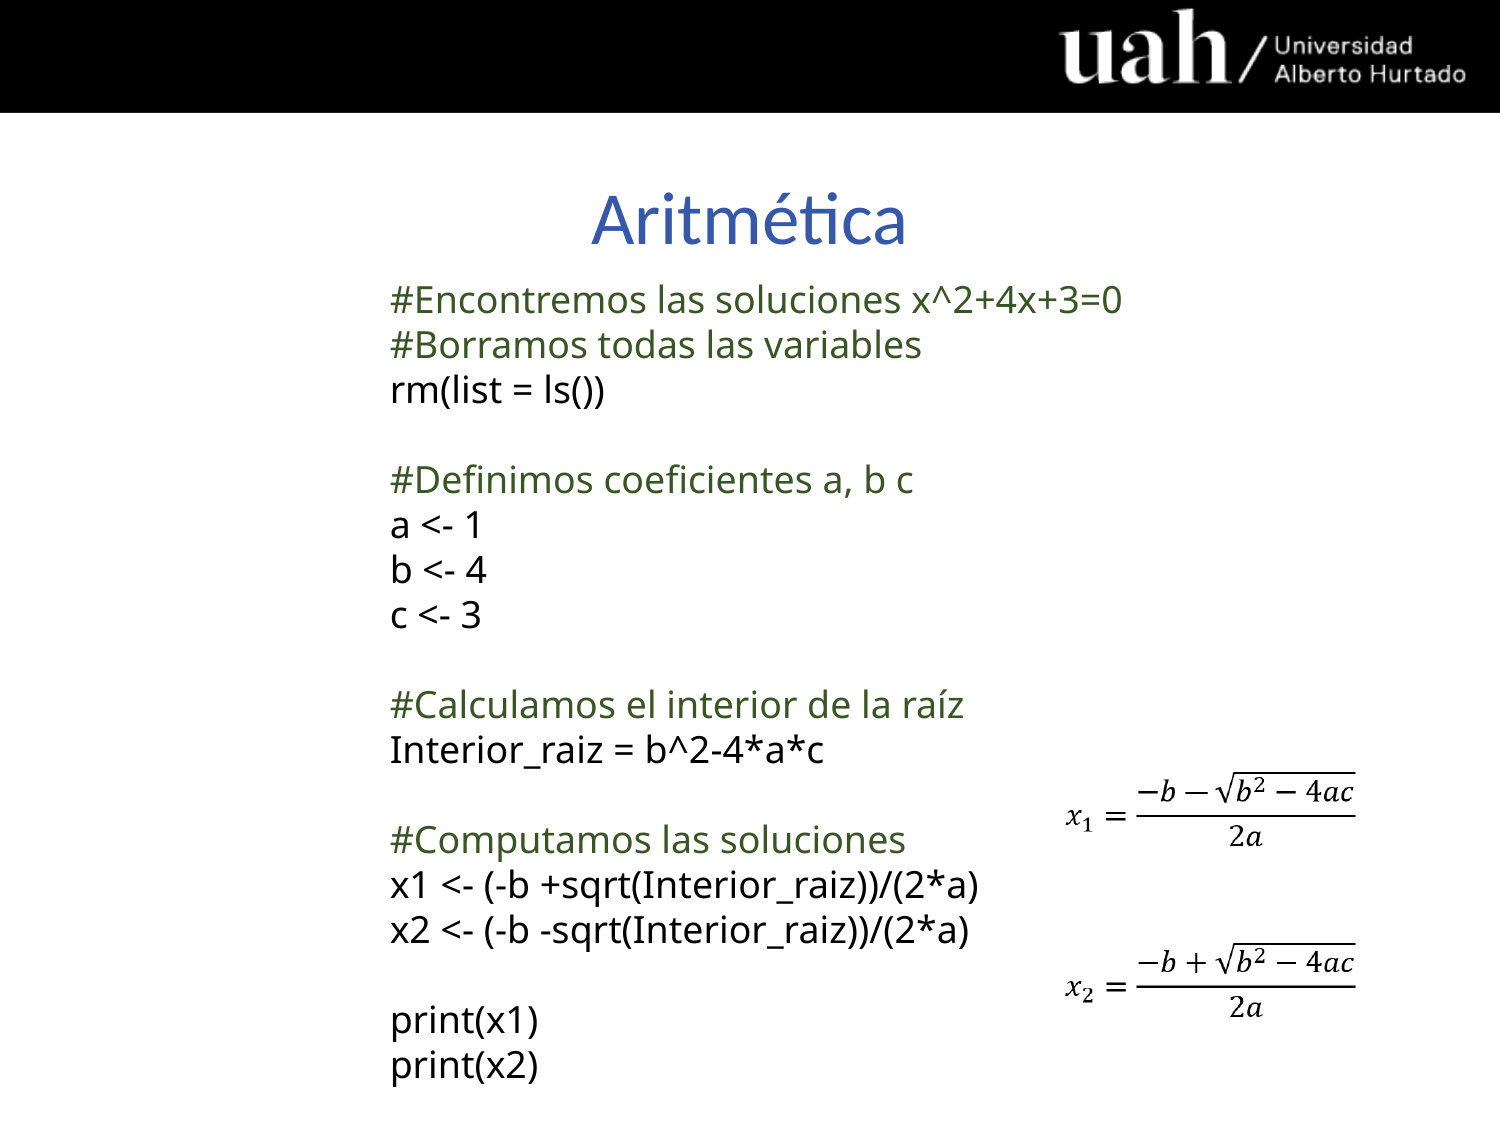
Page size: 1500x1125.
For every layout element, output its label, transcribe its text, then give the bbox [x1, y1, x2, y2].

picture [1032, 749, 1391, 1038]
text_box [0, 0, 1500, 114]
text_box #Encontremos las soluciones x^2+4x+3=0 #Borramos todas las variables rm(list = ls()) #Definimos coeficientes a, b c a <- 1 b <- 4 c <- 3 #Calculamos el interior de la raíz Interior_raiz = b^2-4*a*c #Computamos las soluciones x1 <- (-b +sqrt(Interior_raiz))/(2*a) x2 <- (-b -sqrt(Interior_raiz))/(2*a) print(x1) print(x2) [375, 268, 1174, 1093]
text_box Aritmética [374, 162, 1125, 267]
picture [1057, 0, 1468, 94]
